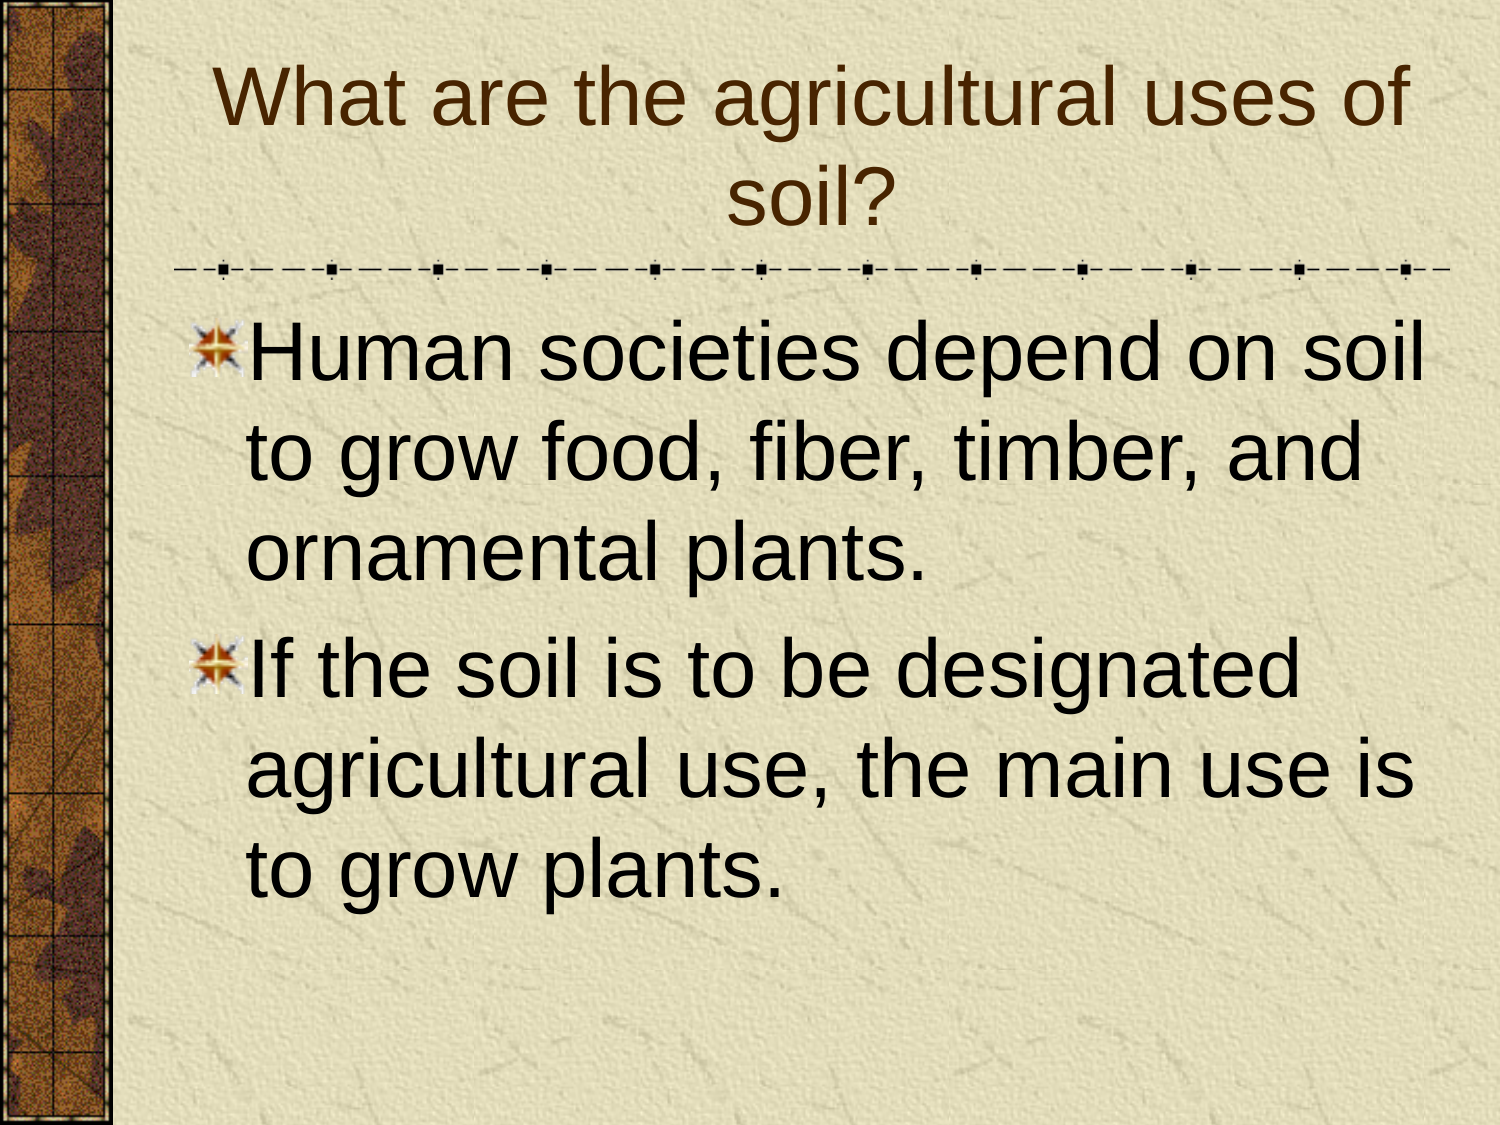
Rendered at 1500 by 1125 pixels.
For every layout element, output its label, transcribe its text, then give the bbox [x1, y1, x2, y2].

title What are the agricultural uses of soil? [174, 62, 1451, 251]
picture [0, 0, 1500, 1125]
list Human societies depend on soil to grow food, fiber, timber, and ornamental plants. If the soil is to be designated agricultural use, the main use is to grow plants. [173, 289, 1449, 965]
